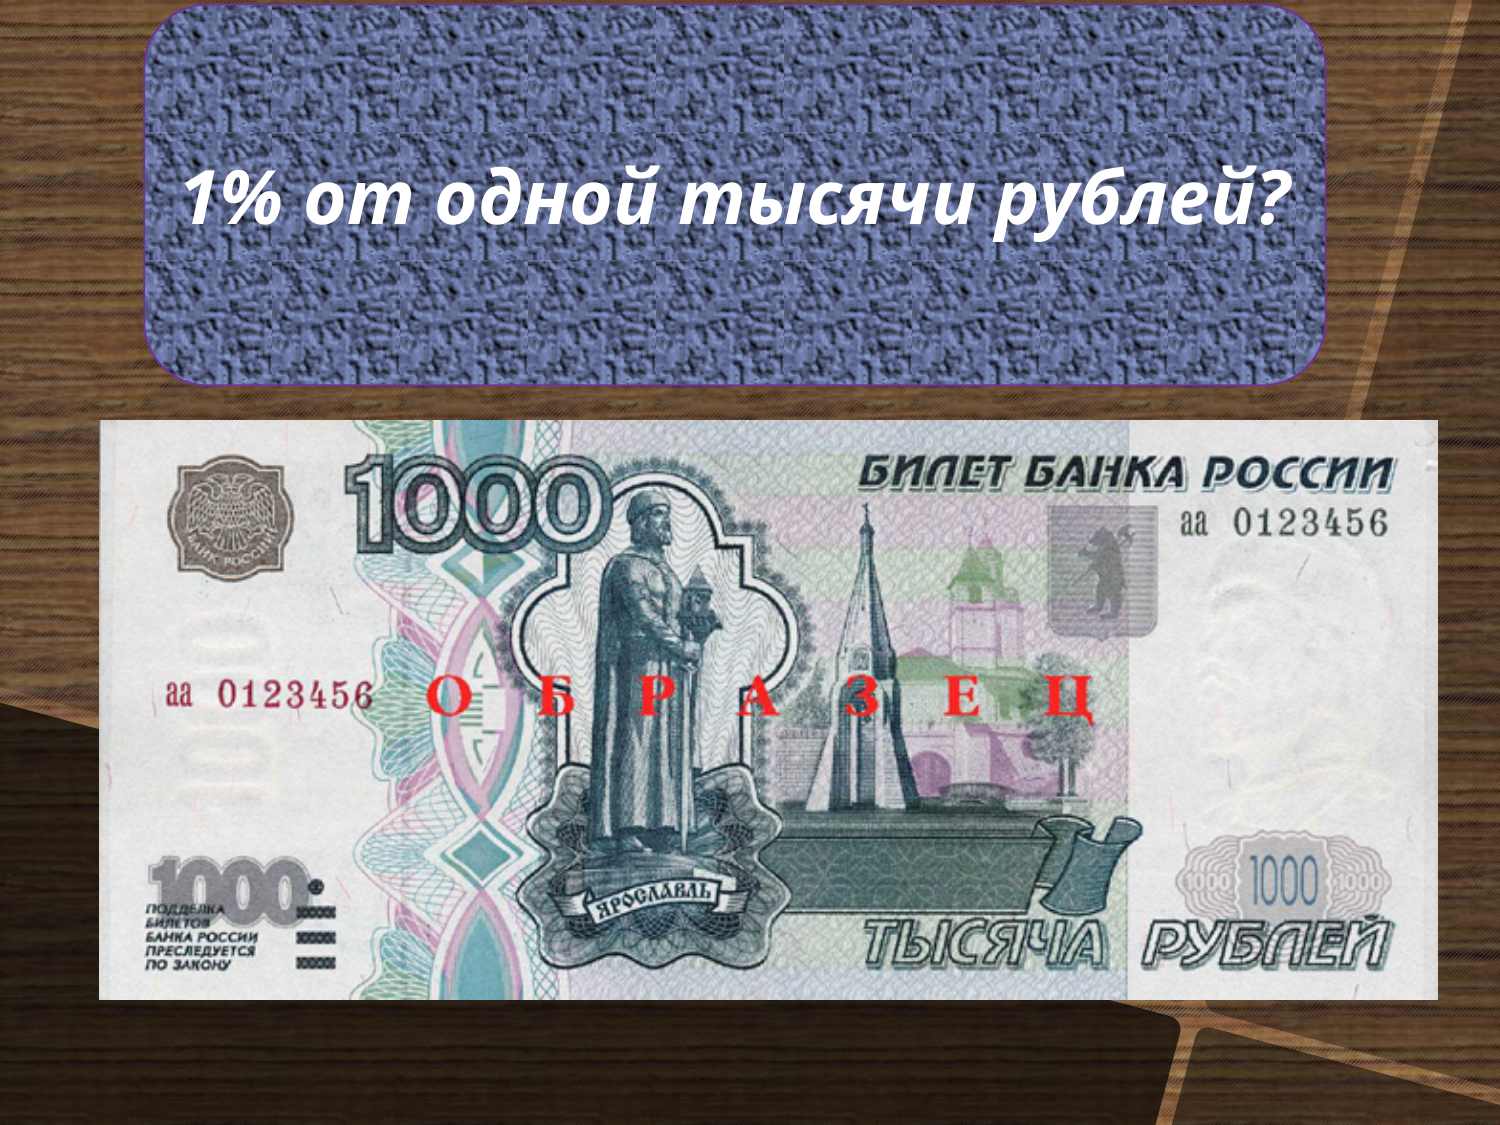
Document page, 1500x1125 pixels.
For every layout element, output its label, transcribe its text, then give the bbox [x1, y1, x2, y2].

text_box 1% от одной тысячи рублей? [143, 3, 1327, 387]
picture [99, 420, 1438, 1000]
